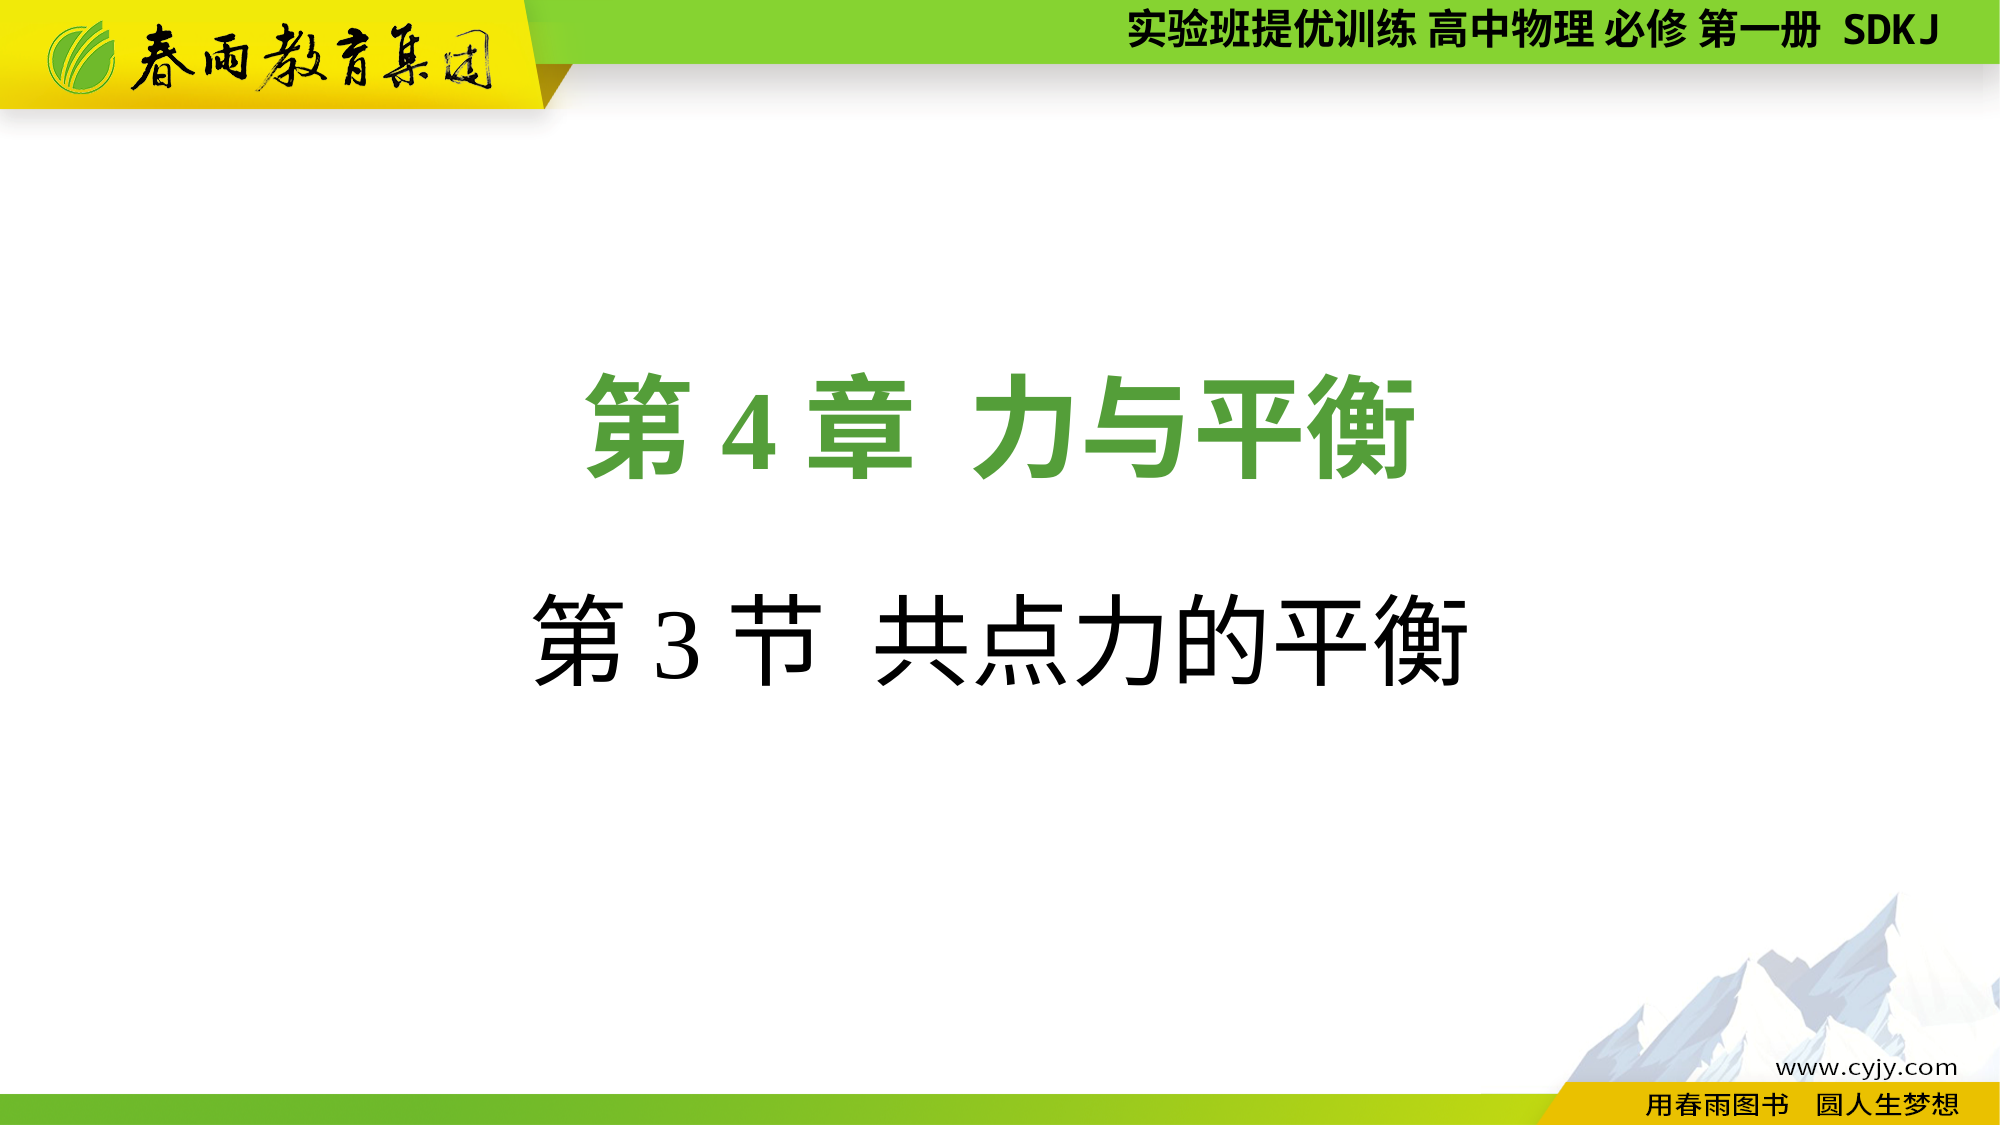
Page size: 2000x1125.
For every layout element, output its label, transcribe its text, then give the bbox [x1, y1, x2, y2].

text_box 第3节 共点力的平衡 [54, 511, 1946, 706]
text_box 第4章 力与平衡 [54, 282, 1946, 500]
picture [0, 0, 2000, 1125]
